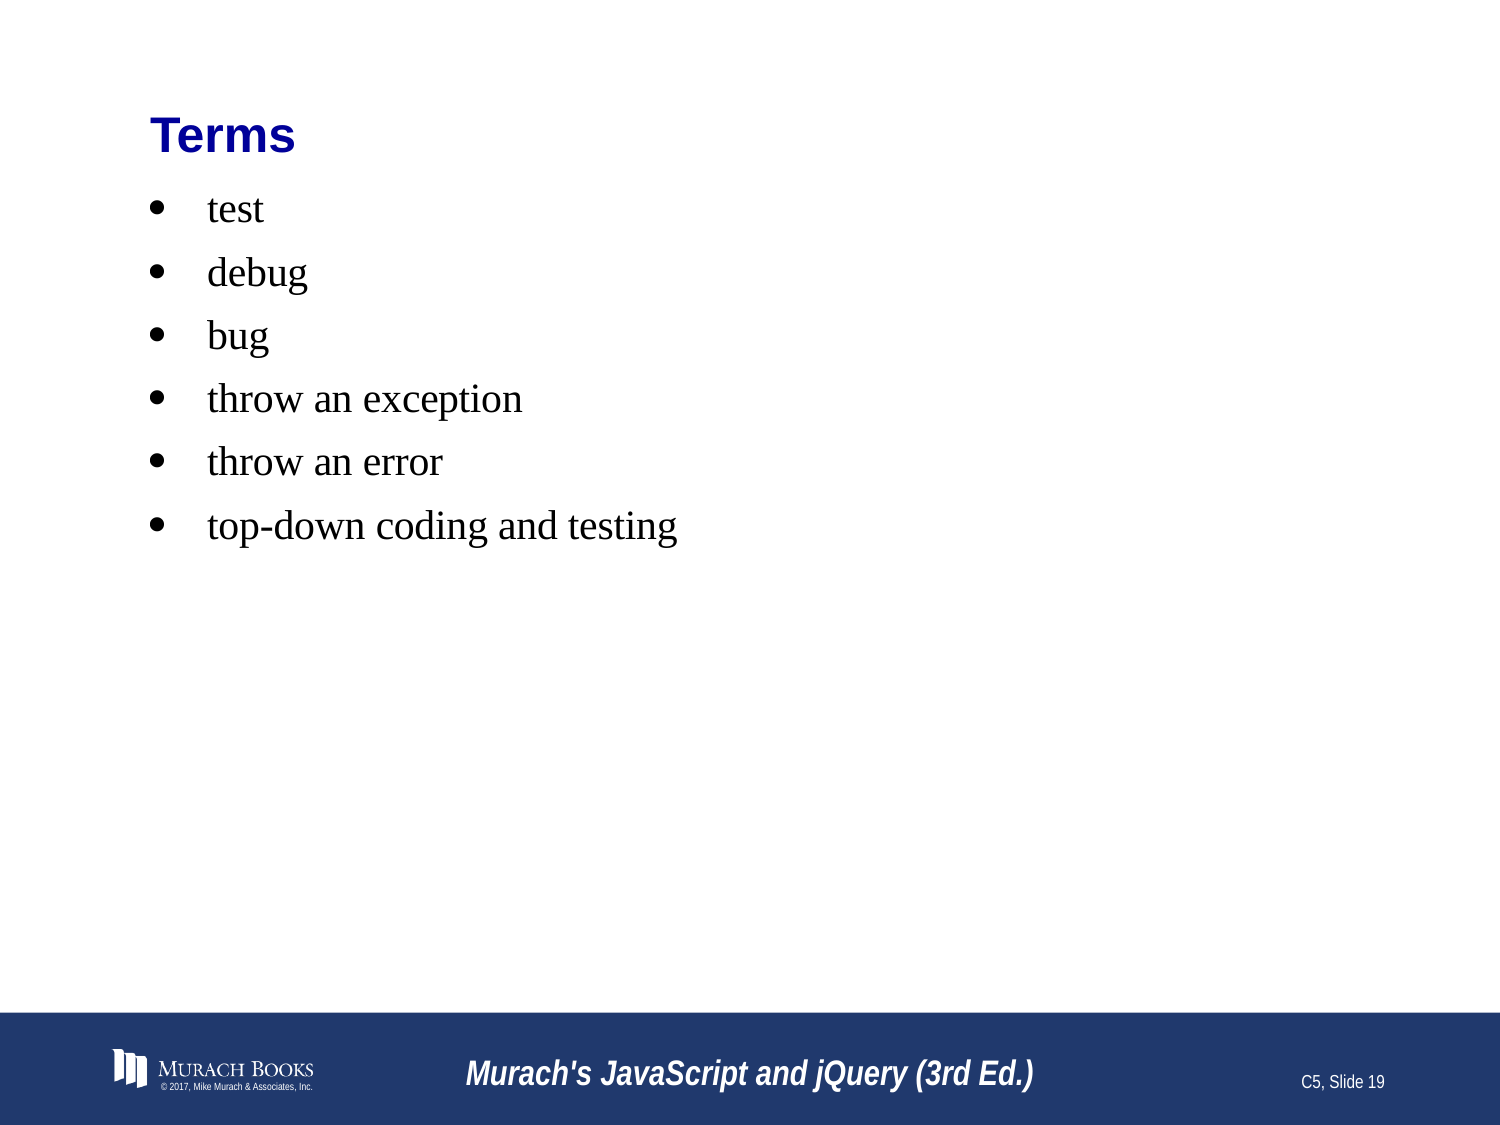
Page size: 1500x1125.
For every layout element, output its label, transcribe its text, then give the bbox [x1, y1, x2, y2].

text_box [149, 180, 1350, 626]
slide_number C5, Slide 19 [1087, 1025, 1400, 1100]
title Terms [150, 102, 1350, 164]
footer © 2017, Mike Murach & Associates, Inc. [12, 1025, 463, 1100]
slide_number Murach's JavaScript and jQuery (3rd Ed.) [463, 1025, 1050, 1100]
